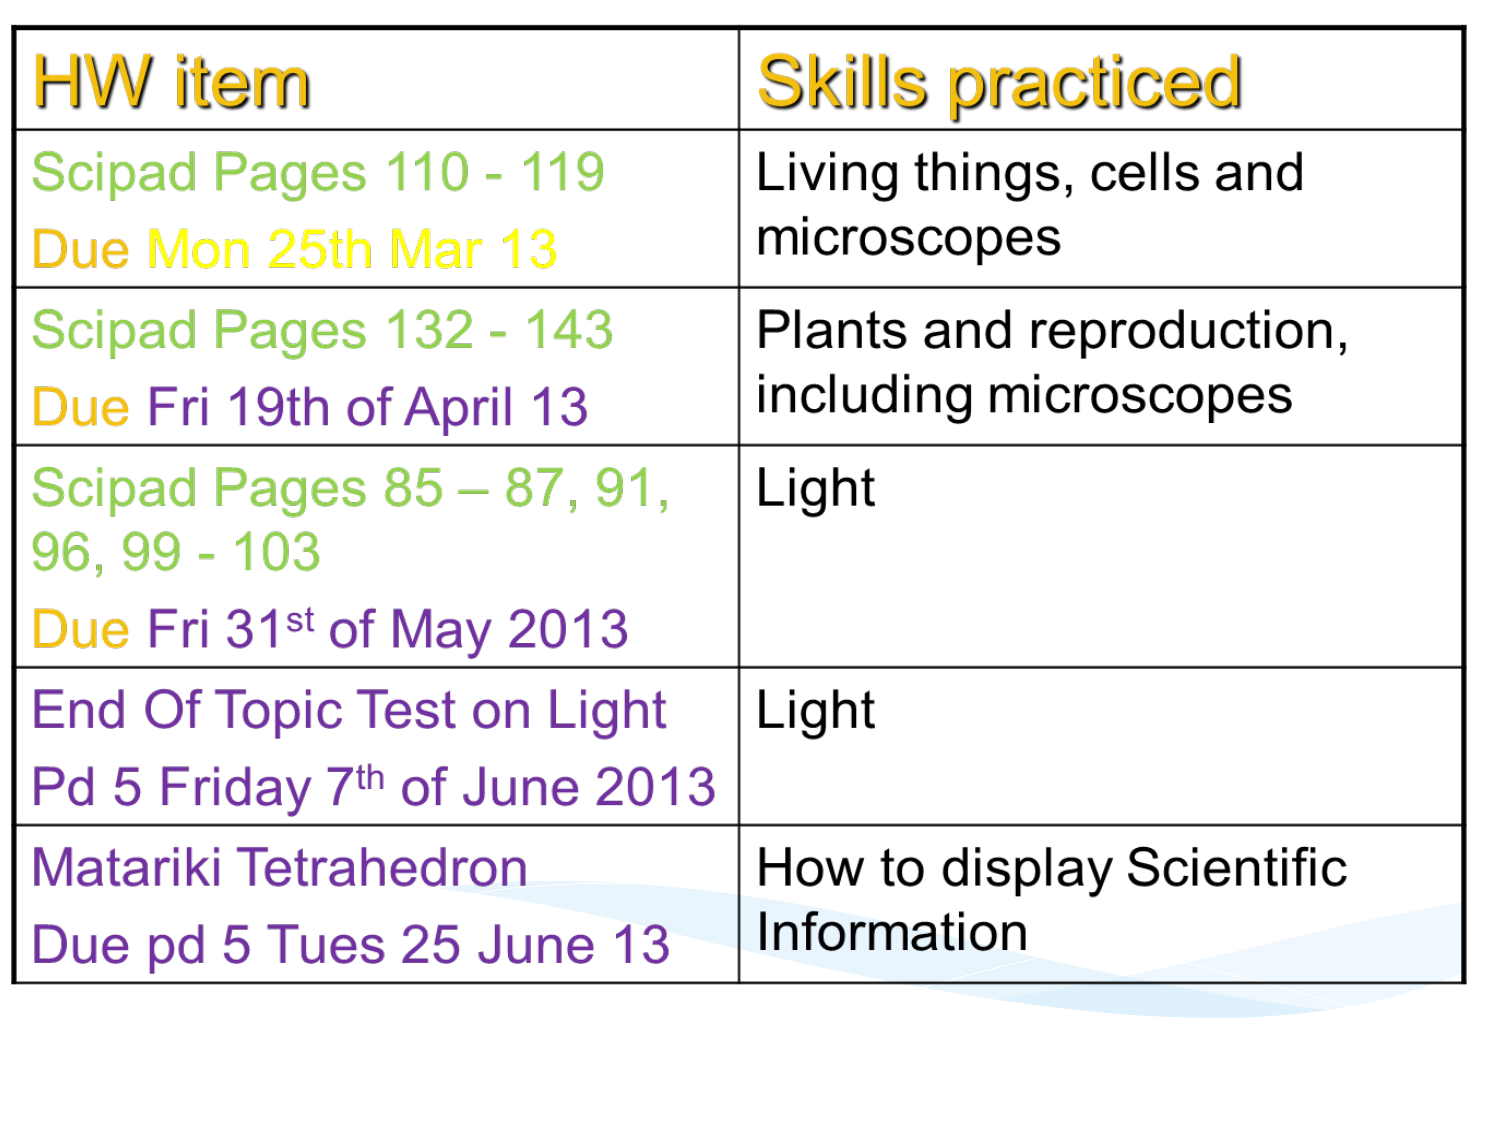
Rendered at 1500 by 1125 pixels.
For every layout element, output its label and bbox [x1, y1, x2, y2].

picture [0, 12, 1471, 1008]
